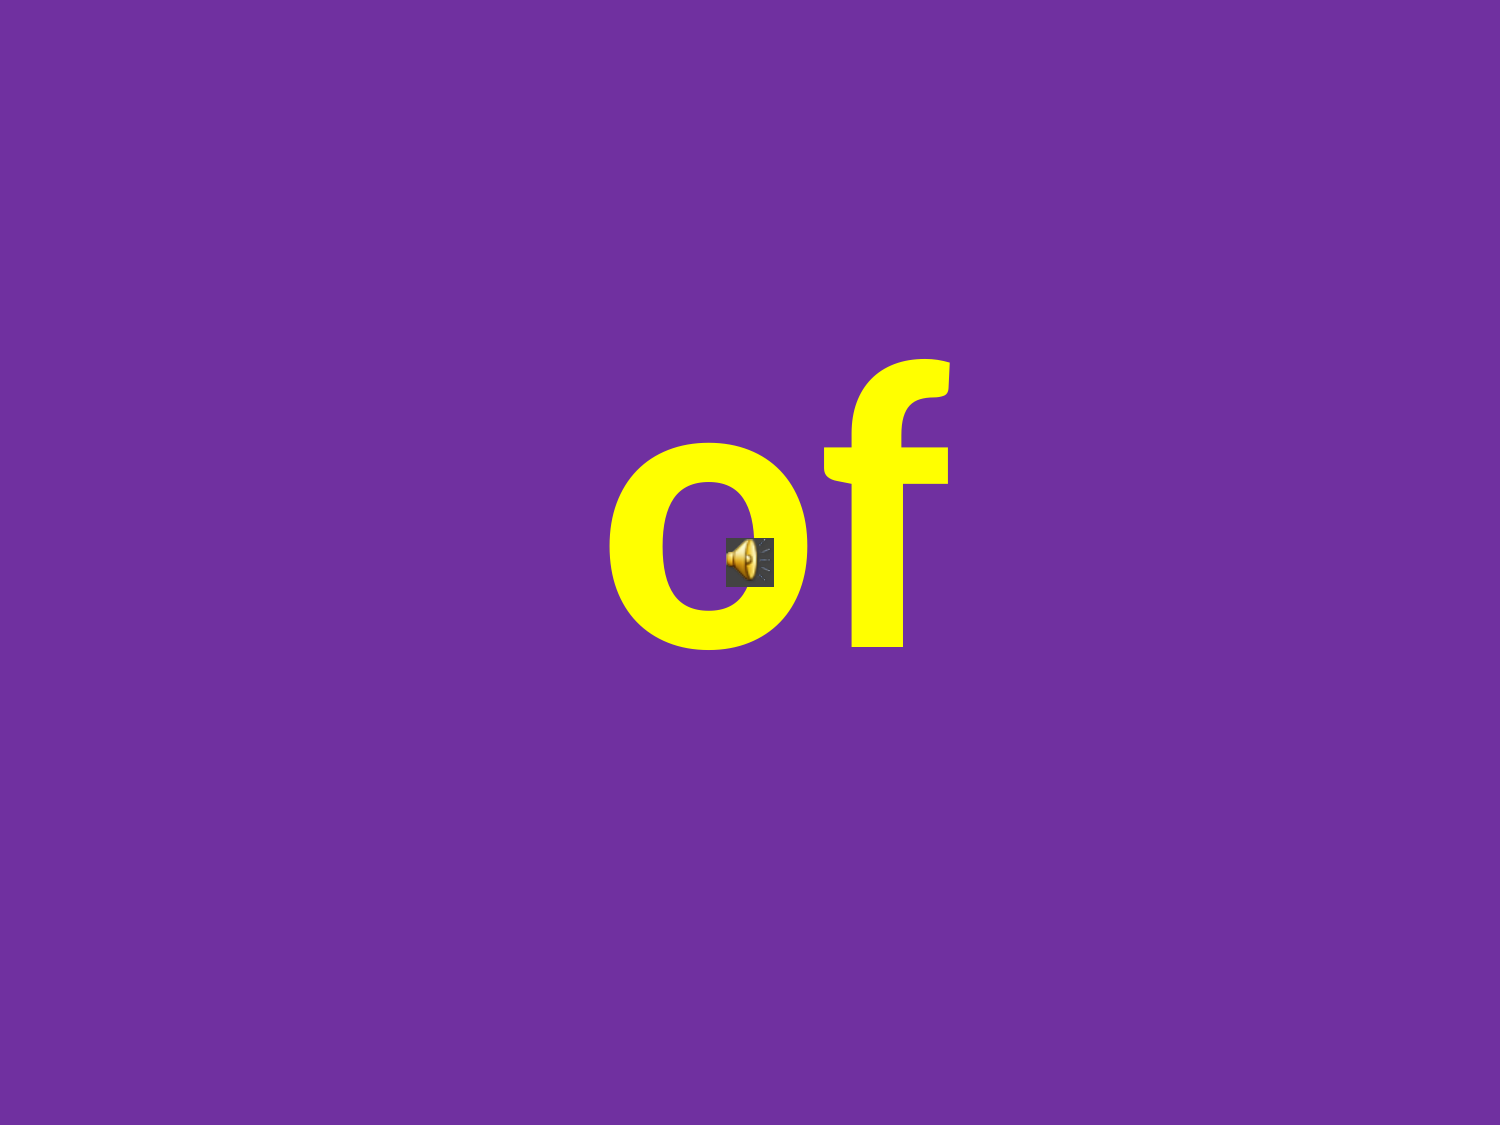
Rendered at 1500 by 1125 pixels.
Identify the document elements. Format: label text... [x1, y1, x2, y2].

text_box of [99, 224, 1450, 738]
picture [724, 537, 776, 588]
